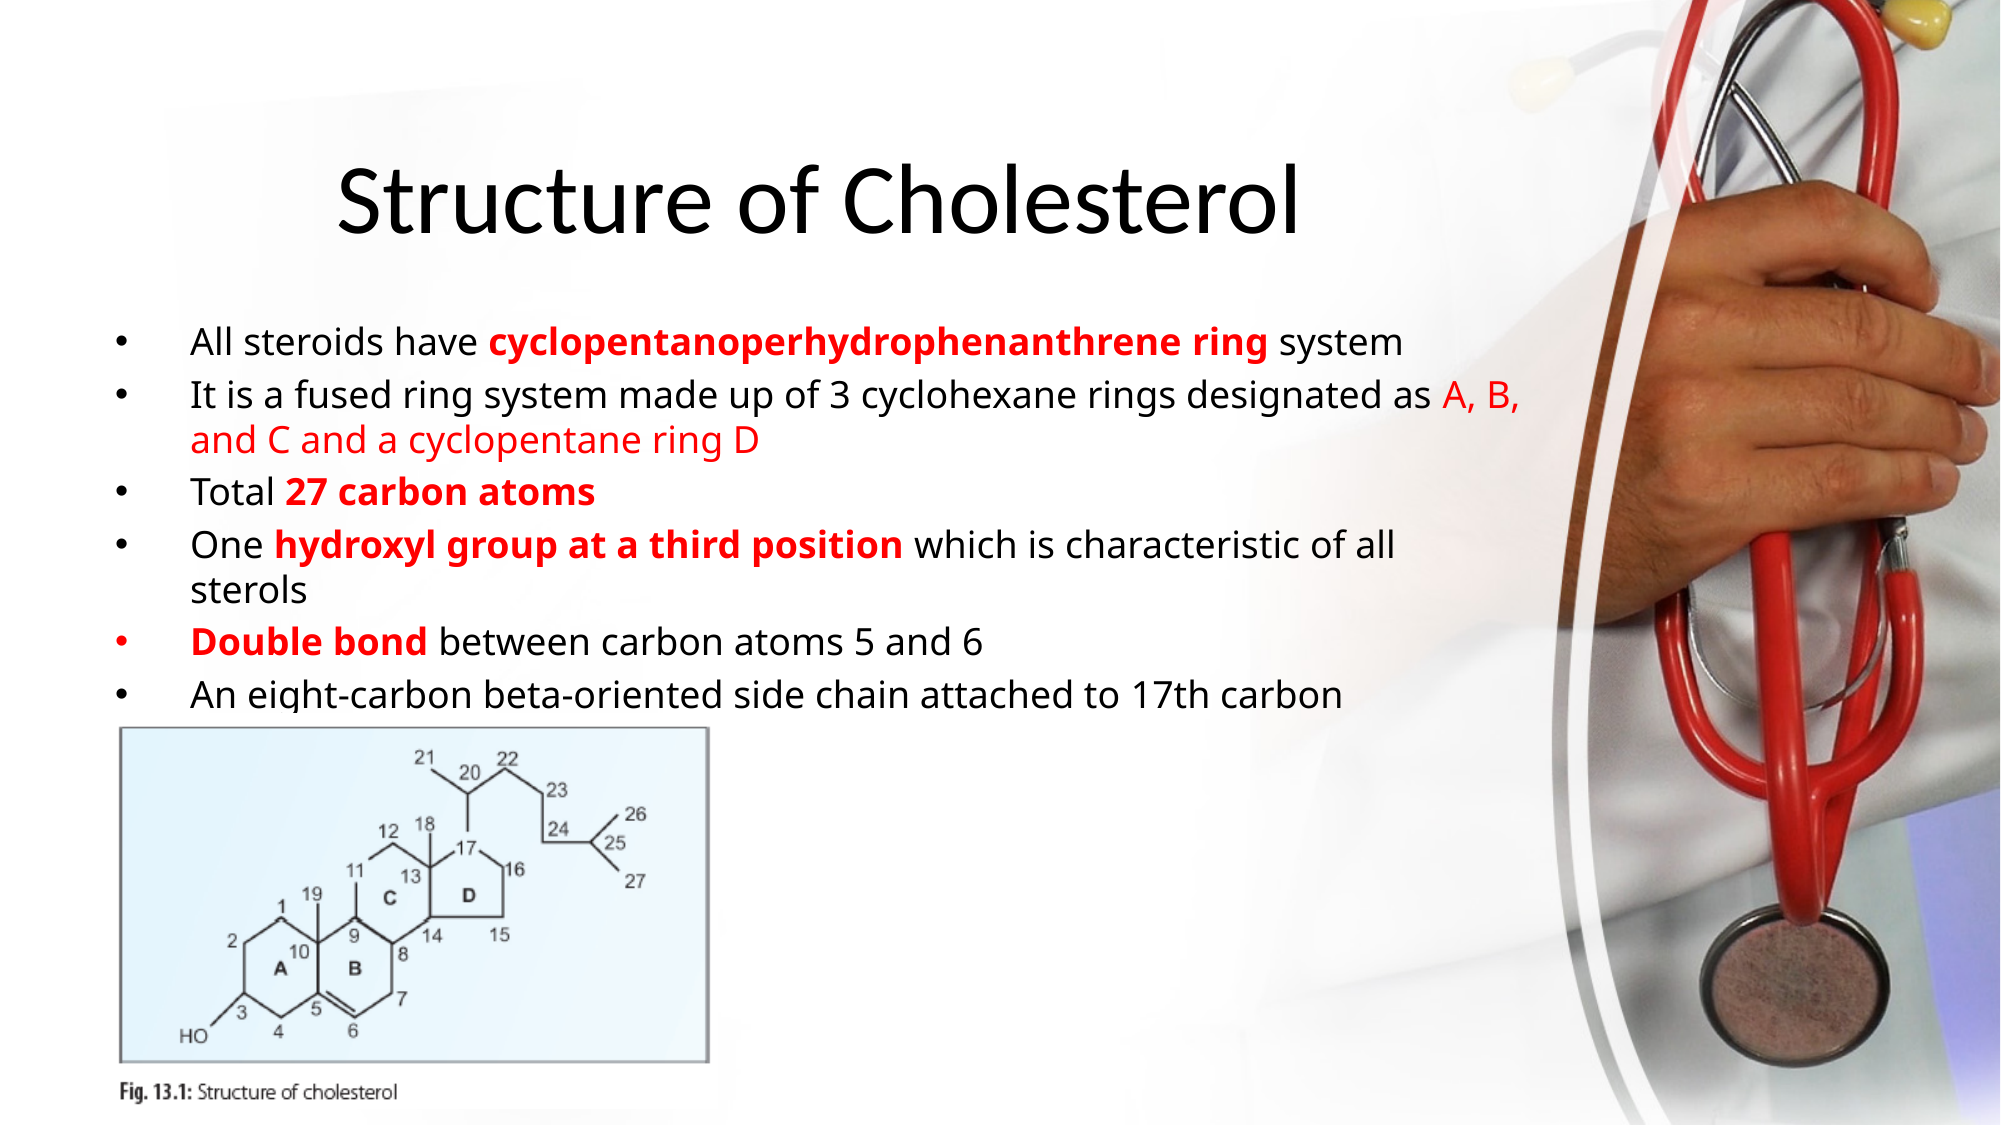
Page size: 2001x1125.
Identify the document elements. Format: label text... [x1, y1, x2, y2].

picture [0, 0, 2001, 1125]
list All steroids have cyclopentanoperhydrophenanthrene ring system It is a fused ring system made up of 3 cyclohexane rings designated as A, B, and C and a cyclopentane ring D Total 27 carbon atoms One hydroxyl group at a third position which is characteristic of all sterols Double bond between carbon atoms 5 and 6 An eight-carbon beta-oriented side chain attached to 17th carbon [100, 310, 1537, 1043]
title Structure of Cholesterol [99, 110, 1540, 278]
